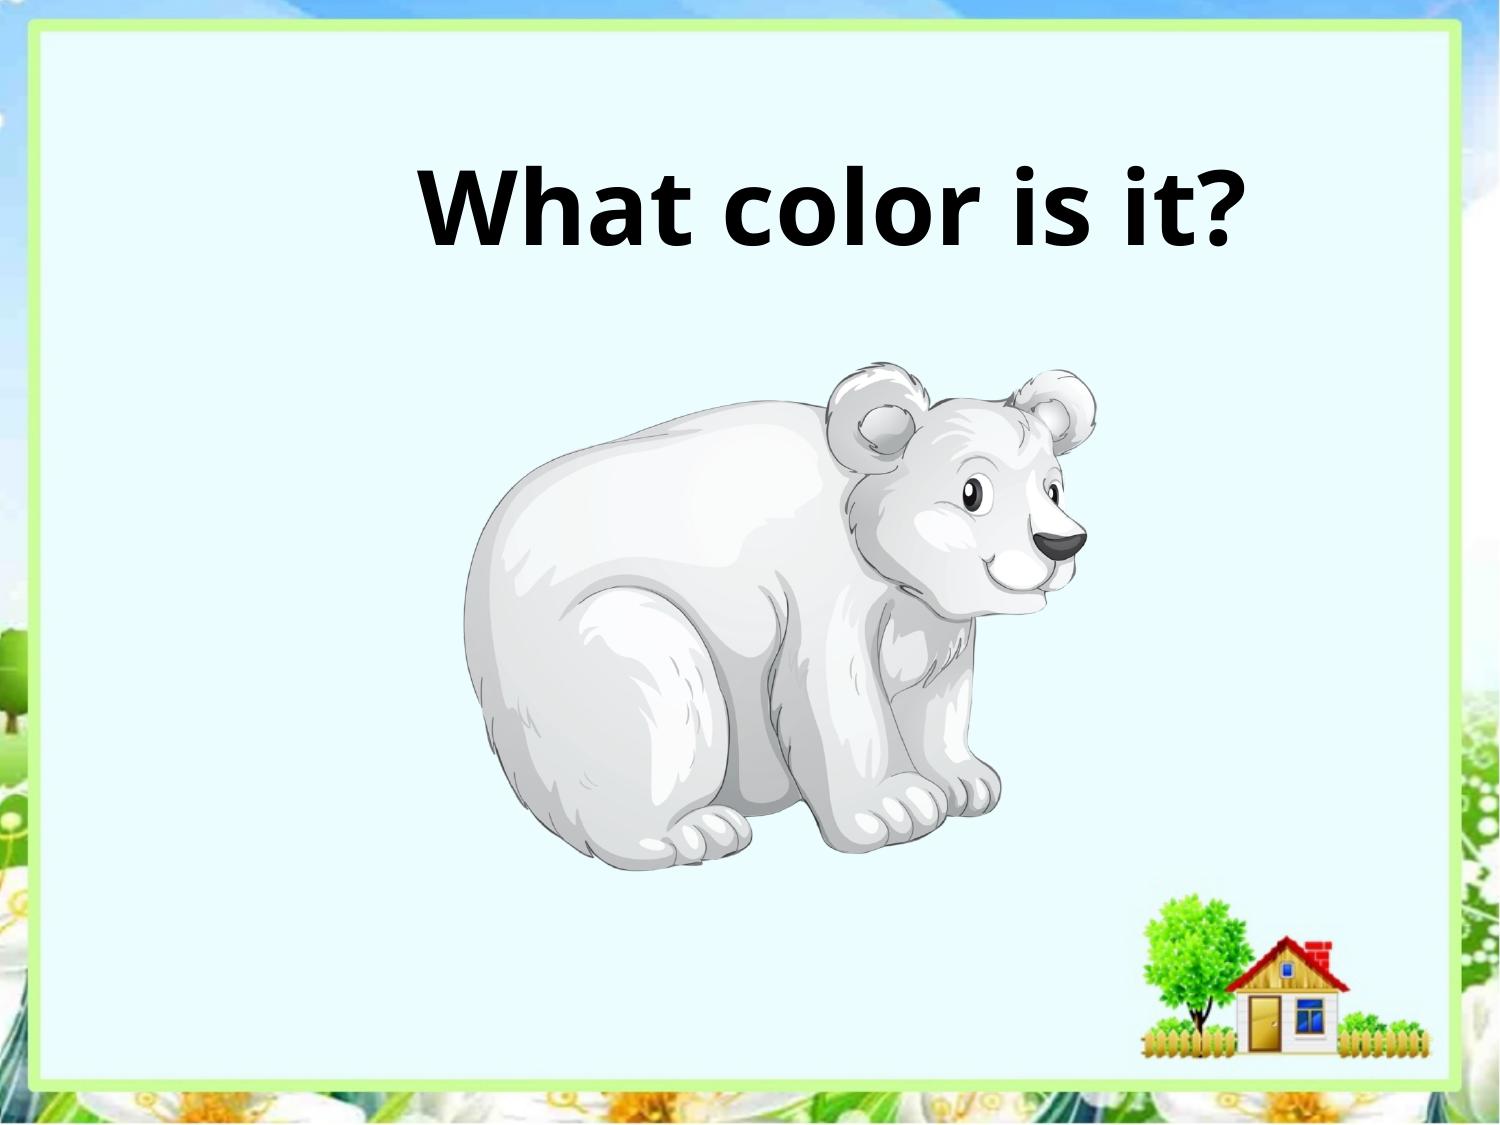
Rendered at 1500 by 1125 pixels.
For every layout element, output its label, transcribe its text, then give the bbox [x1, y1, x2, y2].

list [442, 349, 1110, 895]
text_box What color is it? [402, 133, 1324, 274]
picture [0, 0, 1500, 1125]
